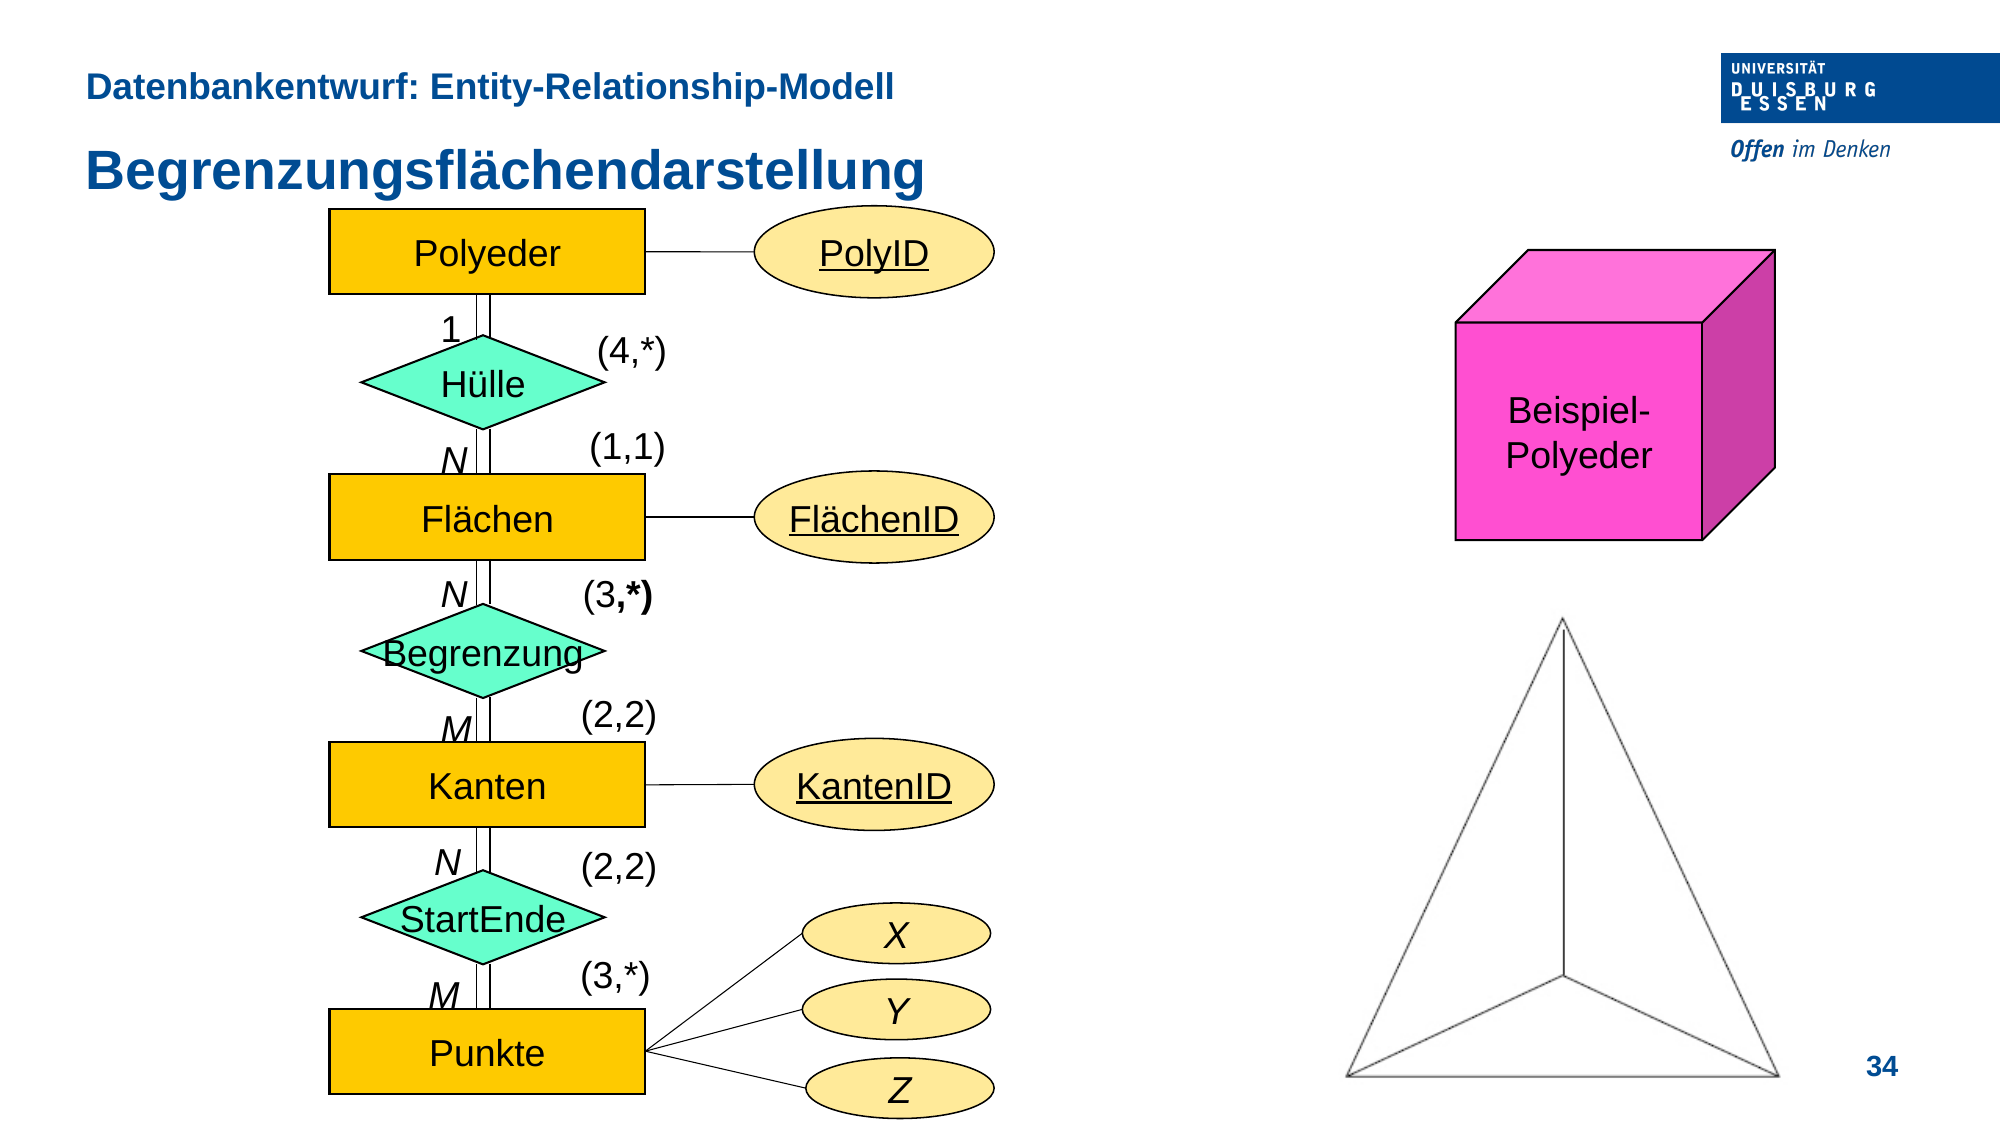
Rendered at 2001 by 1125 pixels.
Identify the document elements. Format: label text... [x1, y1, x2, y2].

text_box FlächenID [753, 469, 996, 565]
text_box KantenID [753, 737, 996, 832]
text_box Z [804, 1056, 996, 1120]
text_box Punkte [328, 1008, 646, 1095]
text_box N [425, 563, 483, 623]
text_box PolyID [753, 204, 996, 299]
text_box StartEnde [358, 869, 608, 966]
text_box (1,1) [574, 414, 682, 475]
text_box N [419, 830, 477, 891]
text_box 1 [425, 297, 477, 358]
slide_number 34 [1795, 1039, 1914, 1081]
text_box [645, 1051, 806, 1089]
text_box X [801, 901, 992, 965]
text_box Rang [1460, 252, 1770, 321]
picture [1721, 53, 2000, 162]
text_box M [413, 963, 475, 1024]
text_box N [425, 428, 483, 489]
text_box M [425, 697, 487, 757]
text_box (3,*) [565, 944, 645, 1004]
text_box (3,*) [567, 562, 669, 623]
text_box Beispiel- Polyeder [1454, 248, 1776, 542]
text_box (4,*) [581, 318, 683, 379]
text_box (2,2) [565, 682, 673, 743]
text_box Kanten [328, 741, 646, 828]
text_box Polyeder [328, 208, 646, 295]
text_box (2,2) [565, 834, 673, 894]
text_box Flächen [328, 473, 646, 561]
text_box Begrenzung [358, 602, 608, 698]
list Datenbankentwurf: Entity-Relationship-Modell [85, 67, 1694, 109]
text_box Hülle [358, 334, 608, 431]
list Begrenzungsflächendarstellung [85, 134, 1694, 210]
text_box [645, 933, 803, 1052]
picture [1338, 608, 1795, 1089]
text_box Y [803, 978, 992, 1041]
